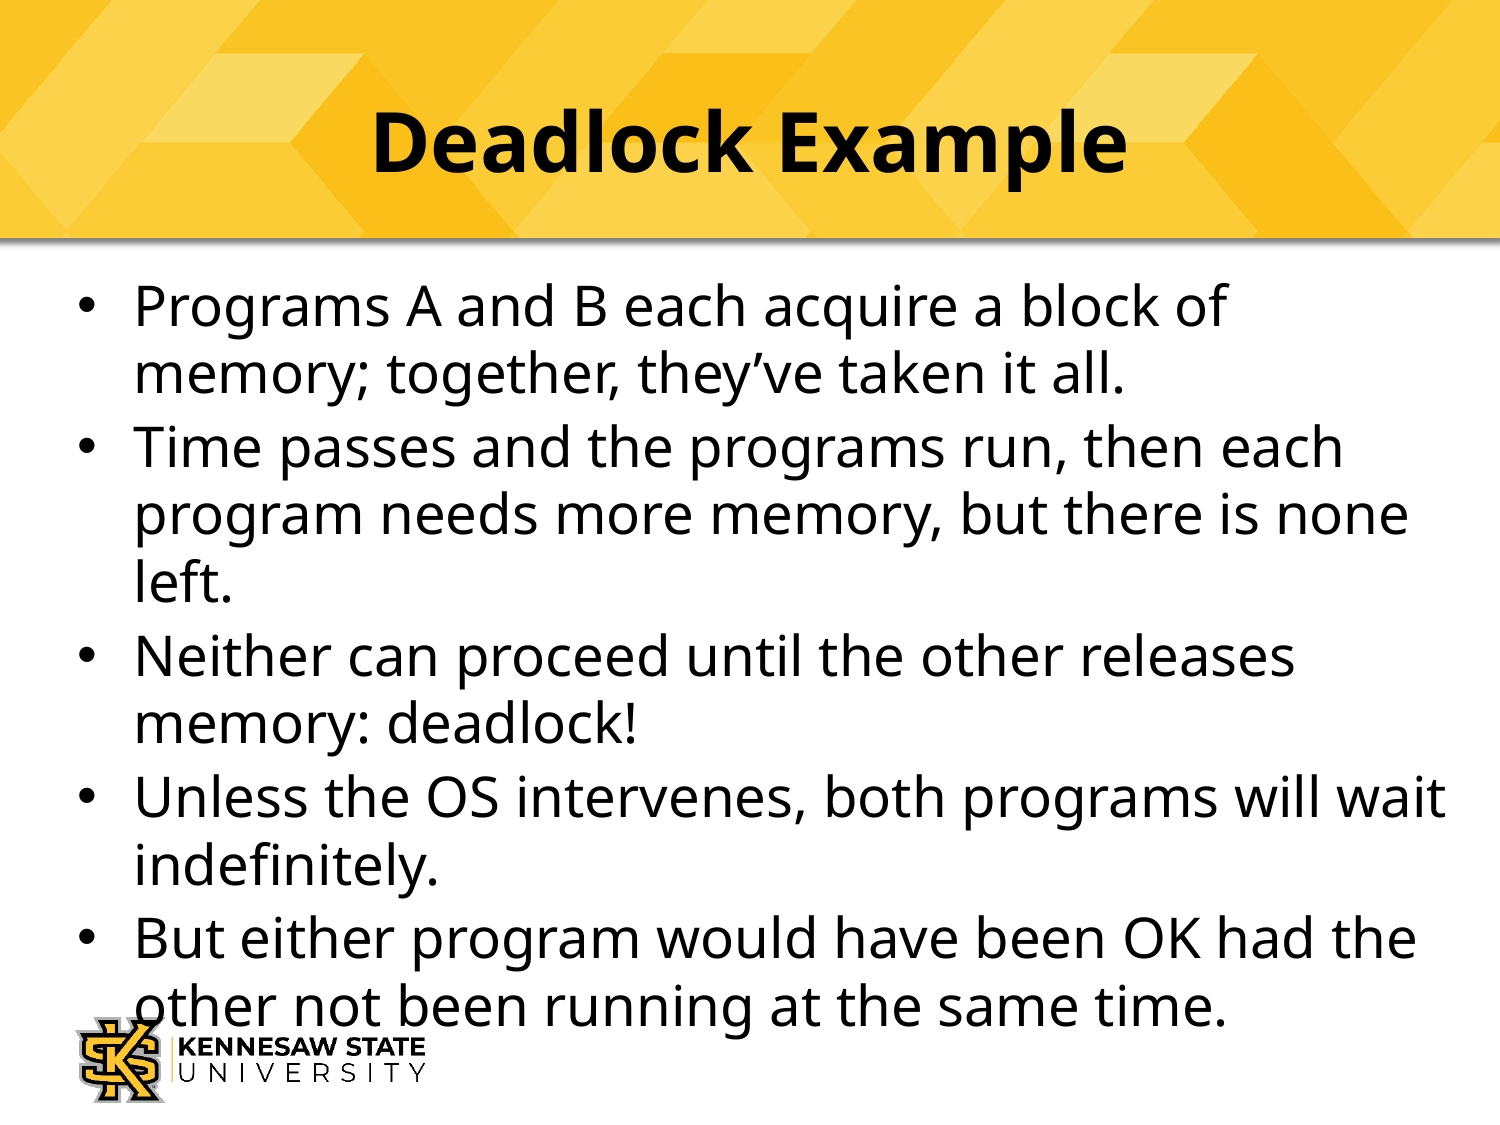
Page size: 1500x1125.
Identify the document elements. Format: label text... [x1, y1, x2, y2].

list Programs A and B each acquire a block of memory; together, they’ve taken it all. Time passes and the programs run, then each program needs more memory, but there is none left. Neither can proceed until the other releases memory: deadlock! Unless the OS intervenes, both programs will wait indefinitely. But either program would have been OK had the other not been running at the same time. [62, 262, 1475, 1005]
picture [0, 0, 1500, 251]
title Deadlock Example [75, 45, 1425, 233]
picture [75, 1017, 425, 1103]
